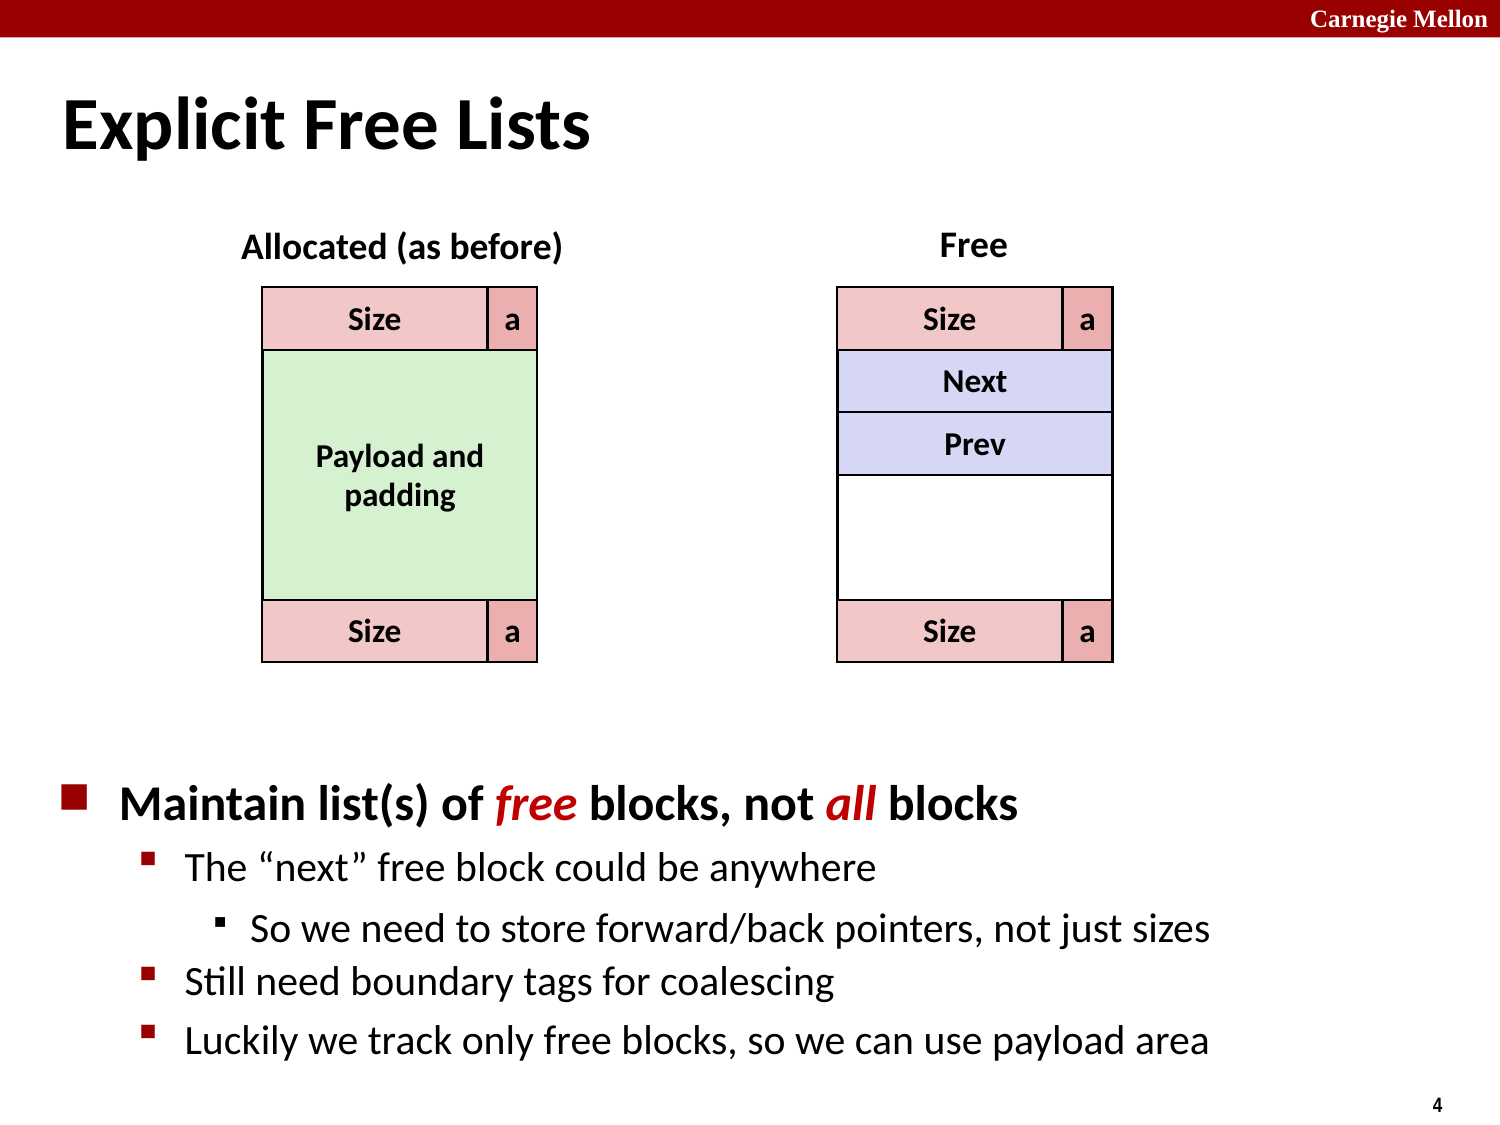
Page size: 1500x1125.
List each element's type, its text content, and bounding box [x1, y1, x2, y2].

text_box a [1062, 287, 1113, 349]
text_box a [487, 287, 538, 350]
text_box Free [925, 212, 1024, 273]
text_box Allocated (as before) [226, 214, 579, 275]
text_box Payload and padding [262, 350, 538, 599]
list Maintain list(s) of free blocks, not all blocks The “next” free block could be anywhere So we need to store forward/back pointers, not just sizes Still need boundary tags for coalescing Luckily we track only free blocks, so we can use payload area [47, 772, 1411, 1076]
text_box Size [837, 287, 1062, 349]
text_box Prev [837, 412, 1113, 475]
text_box Size [262, 599, 487, 663]
text_box a [487, 599, 538, 663]
text_box Size [262, 287, 487, 350]
text_box a [1062, 599, 1113, 663]
title Explicit Free Lists [47, 78, 1045, 174]
text_box Size [837, 599, 1062, 663]
text_box Next [837, 349, 1113, 412]
text_box [837, 475, 1113, 599]
